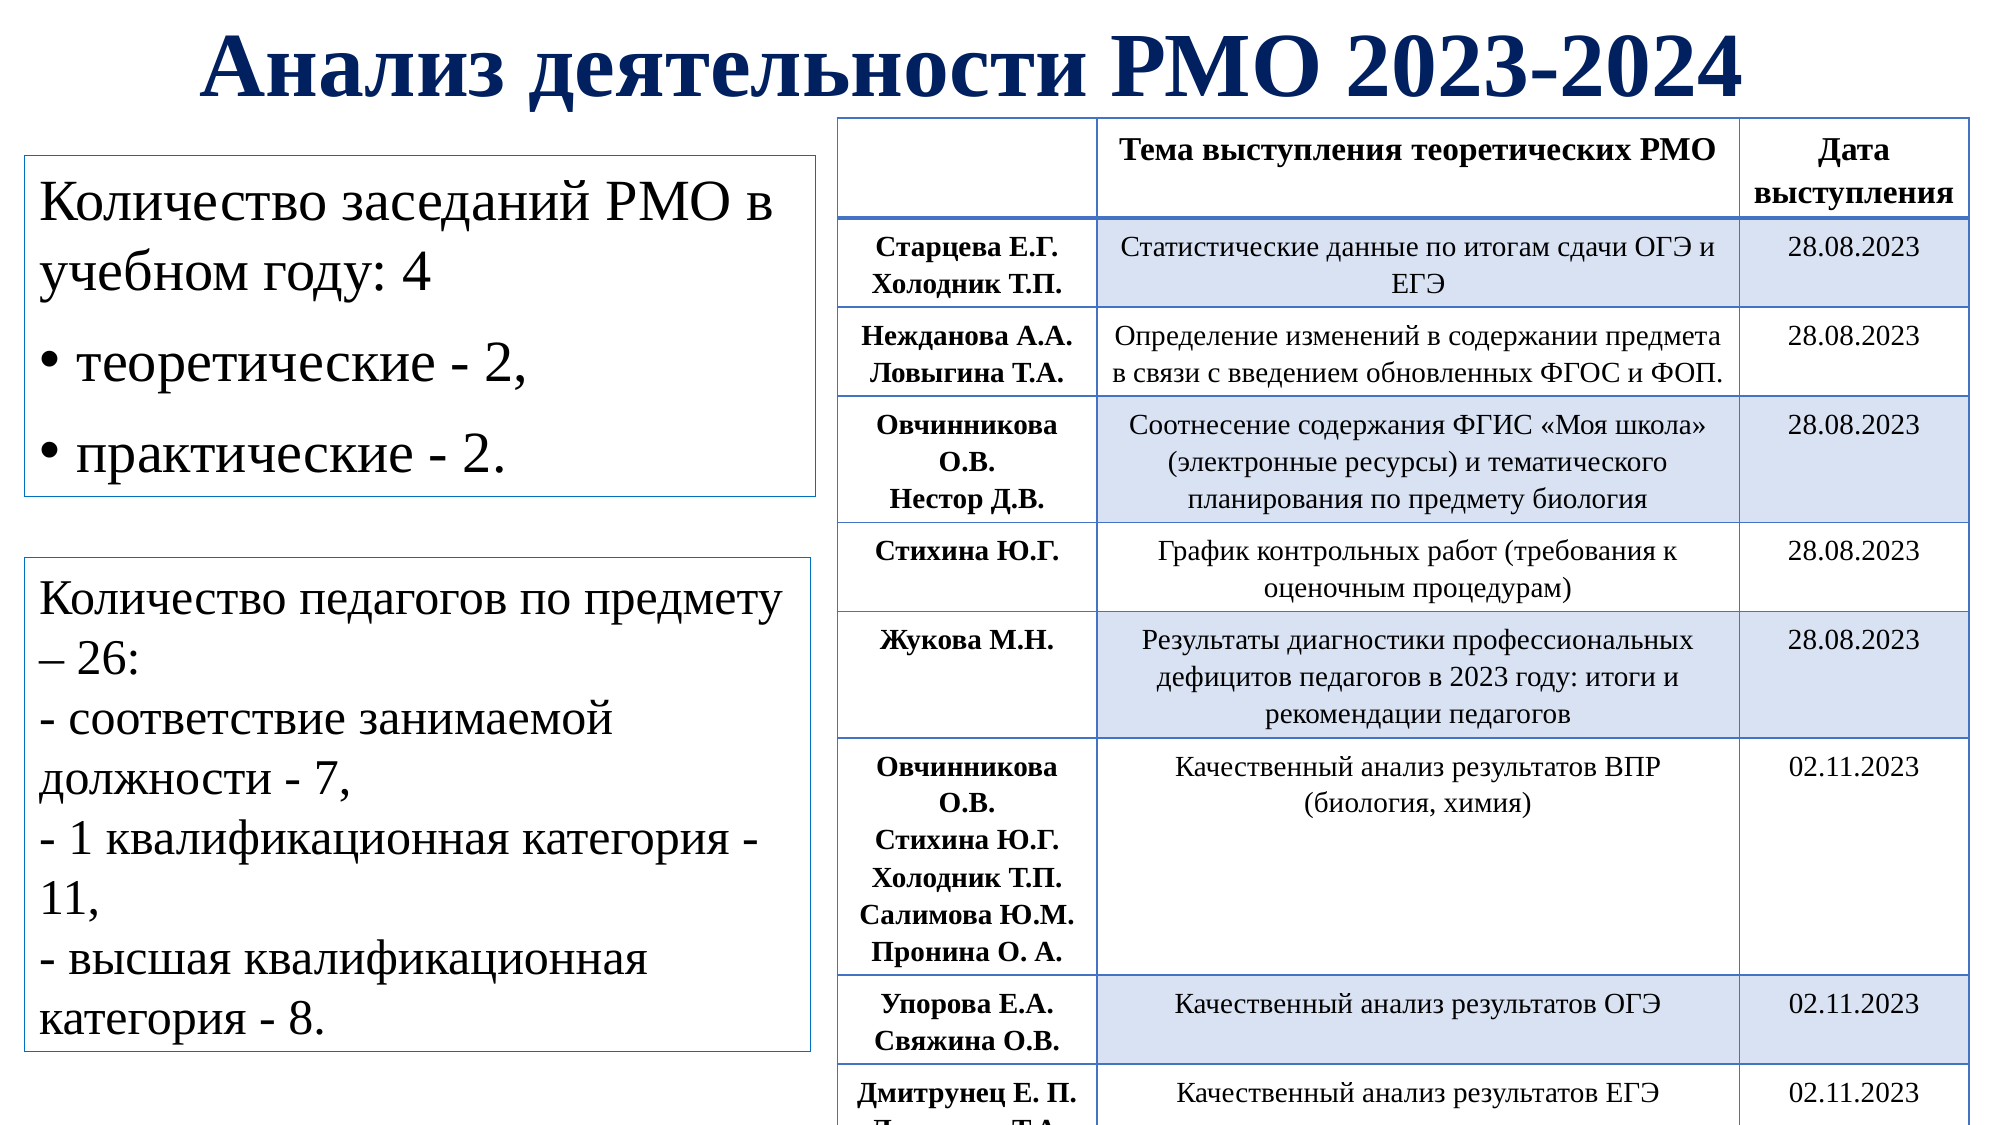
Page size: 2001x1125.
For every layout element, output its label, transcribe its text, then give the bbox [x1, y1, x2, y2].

table_cell Качественный анализ результатов ОГЭ [1098, 976, 1739, 1063]
table_cell Овчинникова О.В. Стихина Ю.Г. Холодник Т.П. Салимова Ю.М. Пронина О. А. [838, 739, 1096, 974]
table_cell Стихина Ю.Г. [838, 523, 1096, 611]
table_cell Статистические данные по итогам сдачи ОГЭ и ЕГЭ [1098, 220, 1739, 306]
table_header [838, 119, 1096, 216]
table_header Тема выступления теоретических РМО [1098, 119, 1739, 216]
table_cell График контрольных работ (требования к оценочным процедурам) [1098, 523, 1739, 611]
table_cell Жукова М.Н. [838, 612, 1096, 737]
table_cell Старцева Е.Г. Холодник Т.П. [838, 220, 1096, 306]
table_cell 28.08.2023 [1740, 397, 1968, 522]
table_cell Овчинникова О.В. Нестор Д.В. [838, 397, 1096, 522]
table_cell 28.08.2023 [1740, 220, 1968, 306]
table_header Дата выступления [1740, 119, 1968, 216]
table_cell Качественный анализ результатов ЕГЭ [1098, 1065, 1739, 1125]
table_cell Определение изменений в содержании предмета в связи с введением обновленных ФГОС и ФОП. [1098, 308, 1739, 395]
table_cell 02.11.2023 [1740, 739, 1968, 974]
table_cell Упорова Е.А. Свяжина О.В. [838, 976, 1096, 1063]
table_cell 28.08.2023 [1740, 308, 1968, 395]
text_box Количество педагогов по предмету – 26: - соответствие занимаемой должности - 7, - 1 квалификационная категория - 11, - высшая квалификационная категория - 8. [24, 557, 811, 1052]
table_cell Результаты диагностики профессиональных дефицитов педагогов в 2023 году: итоги и рекомендации педагогов [1098, 612, 1739, 737]
table_cell Дмитрунец Е. П. Ловыгина Т.А. [838, 1065, 1096, 1125]
table_cell Качественный анализ результатов ВПР (биология, химия) [1098, 739, 1739, 974]
table_cell Нежданова А.А. Ловыгина Т.А. [838, 308, 1096, 395]
table_cell 02.11.2023 [1740, 1065, 1968, 1125]
table_cell Соотнесение содержания ФГИС «Моя школа» (электронные ресурсы) и тематического планирования по предмету биология [1098, 397, 1739, 522]
table_cell 28.08.2023 [1740, 523, 1968, 611]
text_box Количество заседаний РМО в учебном году: 4 теоретические - 2, практические - 2. [24, 155, 816, 497]
text_box Анализ деятельности РМО 2023-2024 [109, 0, 1835, 176]
table_cell 02.11.2023 [1740, 976, 1968, 1063]
table_cell 28.08.2023 [1740, 612, 1968, 737]
